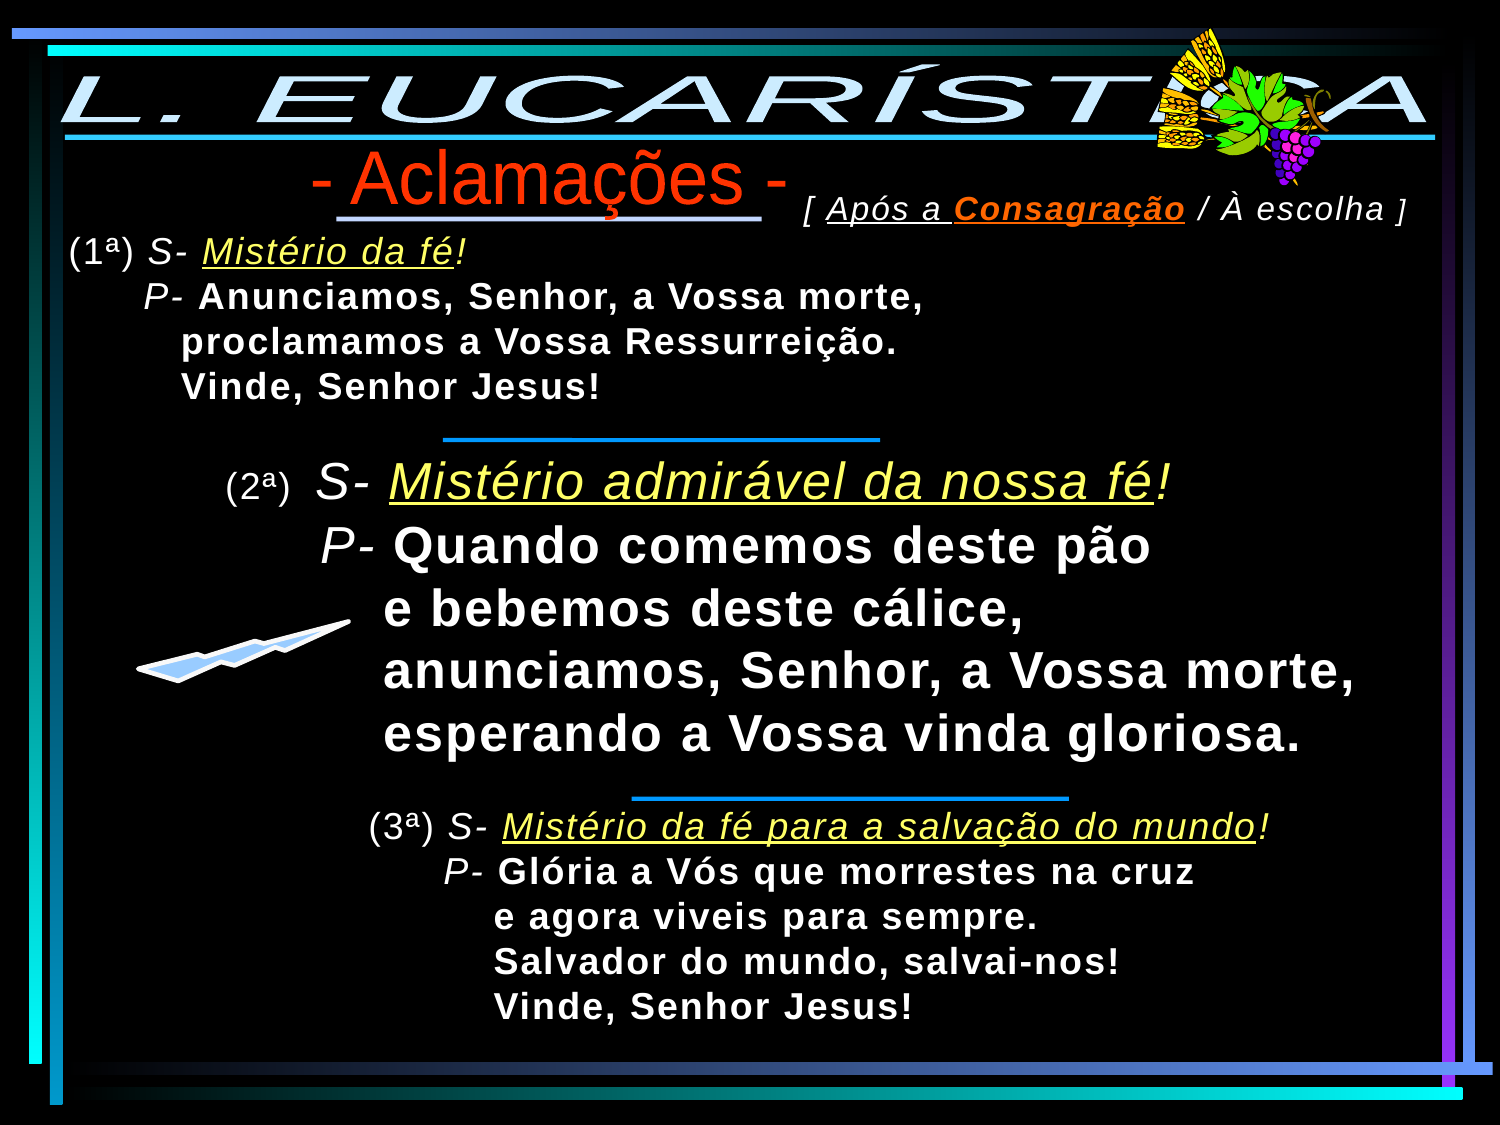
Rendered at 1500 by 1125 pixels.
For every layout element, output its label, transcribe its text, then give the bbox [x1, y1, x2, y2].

text_box [138, 621, 349, 681]
title [ Após a Consagração / À escolha ] (1ª) S- Mistério da fé! P- Anunciamos, Senhor, a Vossa morte, proclamamos a Vossa Ressurreição. Vinde, Senhor Jesus! (2ª) S- Mistério admirável da nossa fé! P- Quando comemos deste pão e bebemos deste cálice, anunciamos, Senhor, a Vossa morte, esperando a Vossa vinda gloriosa. (3ª) S- Mistério da fé para a salvação do mundo! P- Glória a Vós que morrestes na cruz e agora viveis para sempre. Salvador do mundo, salvai-nos! Vinde, Senhor Jesus! [53, 179, 1451, 1066]
picture [1174, 22, 1334, 193]
